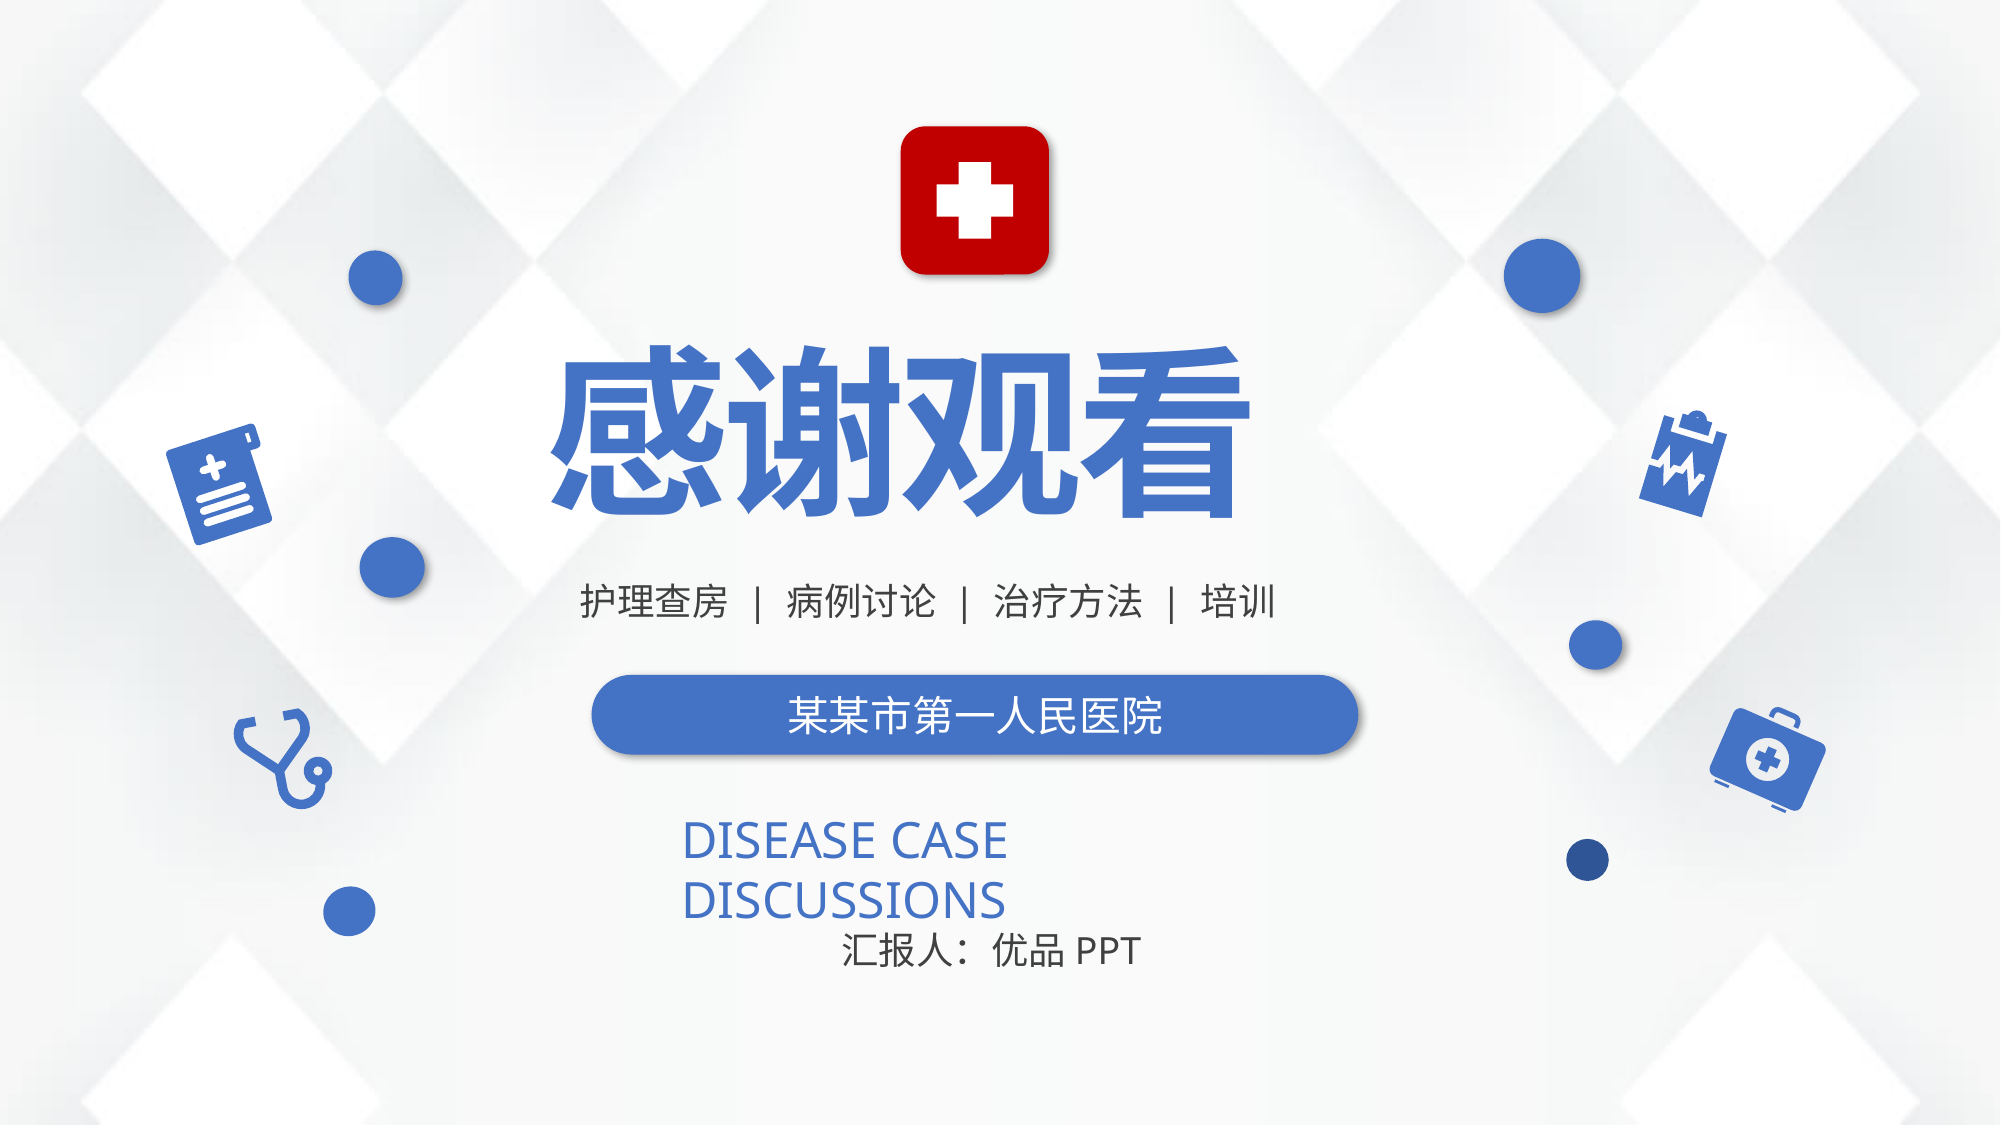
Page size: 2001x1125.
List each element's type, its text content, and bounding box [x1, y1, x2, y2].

text_box [358, 536, 426, 599]
text_box [1768, 707, 1801, 729]
text_box [166, 423, 273, 546]
text_box 护理查房 | 病例讨论 | 治疗方法 | 培训 [566, 571, 1384, 630]
text_box 某某市第一人民医院 [590, 673, 1360, 756]
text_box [900, 126, 1049, 275]
text_box 感谢观看 [530, 311, 1419, 546]
text_box [1638, 415, 1728, 518]
text_box 汇报人：优品PPT [826, 919, 1157, 980]
text_box [1568, 619, 1624, 671]
text_box [1709, 708, 1826, 814]
text_box [1565, 837, 1610, 882]
text_box [1502, 237, 1582, 315]
text_box [233, 708, 333, 810]
text_box [1678, 410, 1713, 436]
text_box [322, 885, 377, 938]
text_box DISEASE CASE DISCUSSIONS [681, 808, 1269, 929]
picture [0, 0, 2001, 1125]
text_box [347, 249, 404, 307]
